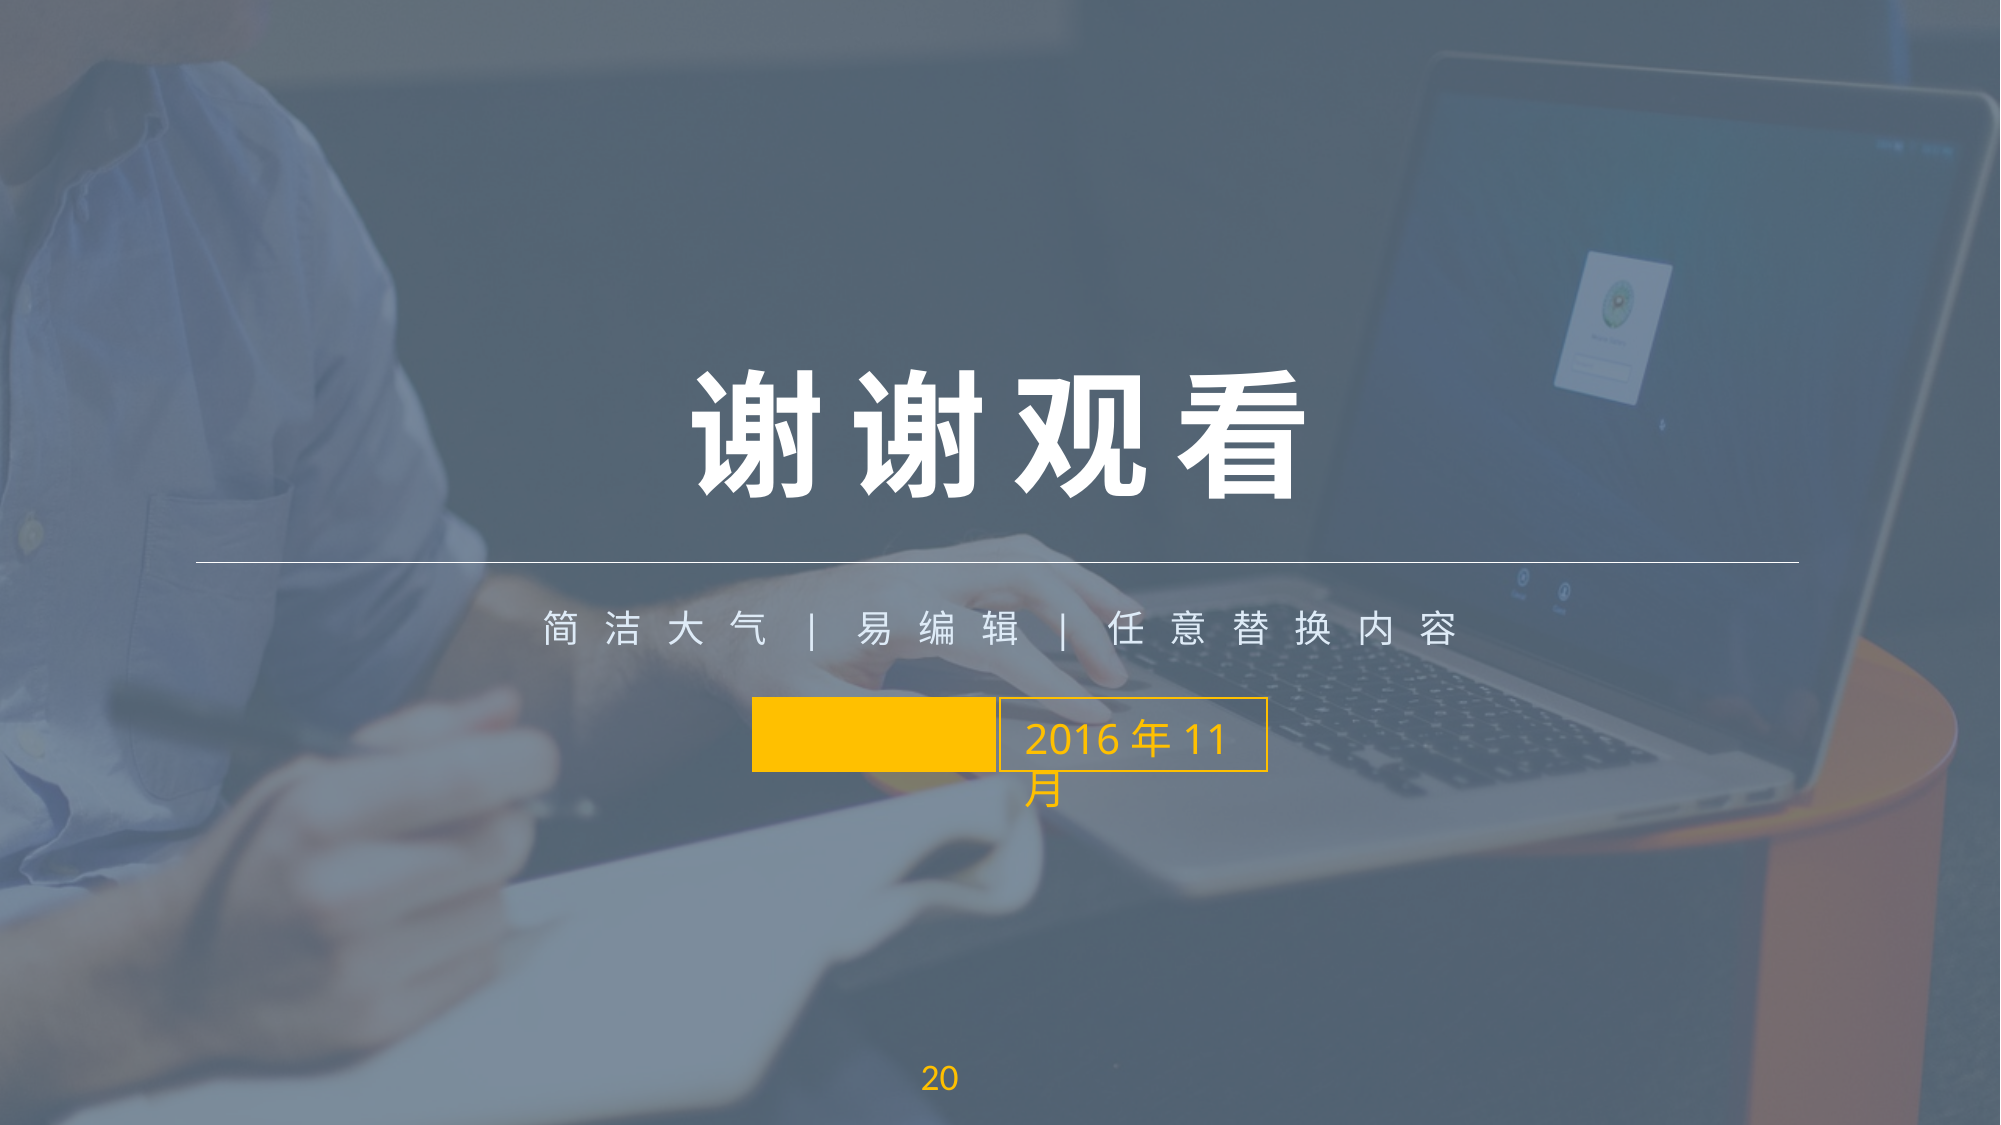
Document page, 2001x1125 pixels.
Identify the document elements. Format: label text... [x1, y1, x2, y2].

subtitle 简洁大气|易编辑|任意替换内容 [137, 602, 1863, 874]
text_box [752, 698, 1280, 771]
title 谢谢观看 [137, 132, 1863, 525]
